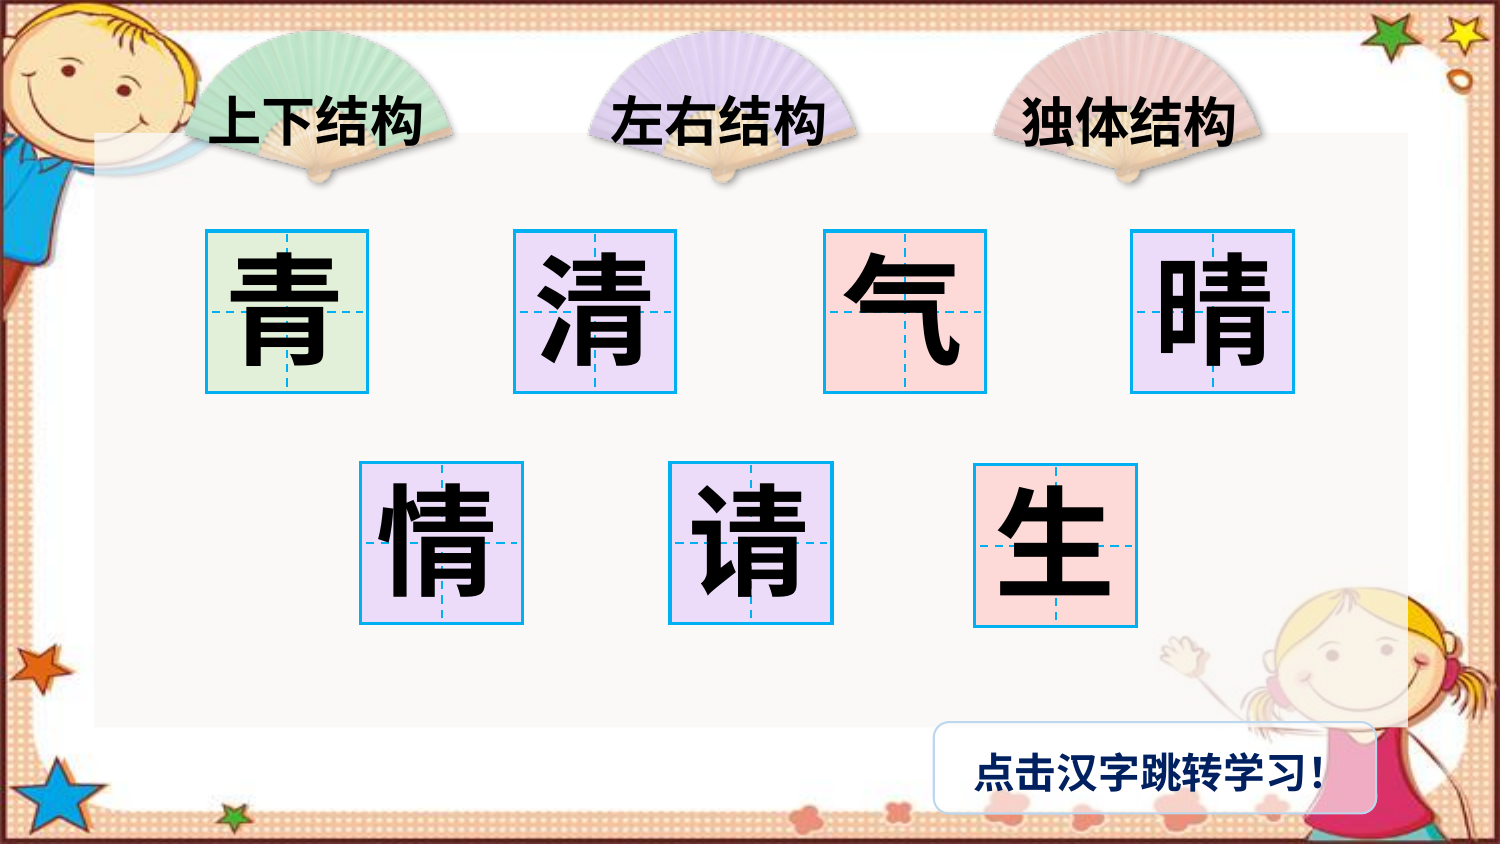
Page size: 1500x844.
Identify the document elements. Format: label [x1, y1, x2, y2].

text_box [160, 15, 469, 349]
text_box [974, 460, 1140, 627]
text_box [669, 458, 834, 624]
text_box [969, 15, 1277, 350]
text_box [1131, 227, 1299, 393]
text_box [514, 227, 680, 393]
text_box [824, 226, 987, 394]
text_box [206, 227, 370, 393]
text_box [360, 458, 523, 624]
picture [0, 0, 1500, 844]
text_box [564, 15, 873, 349]
